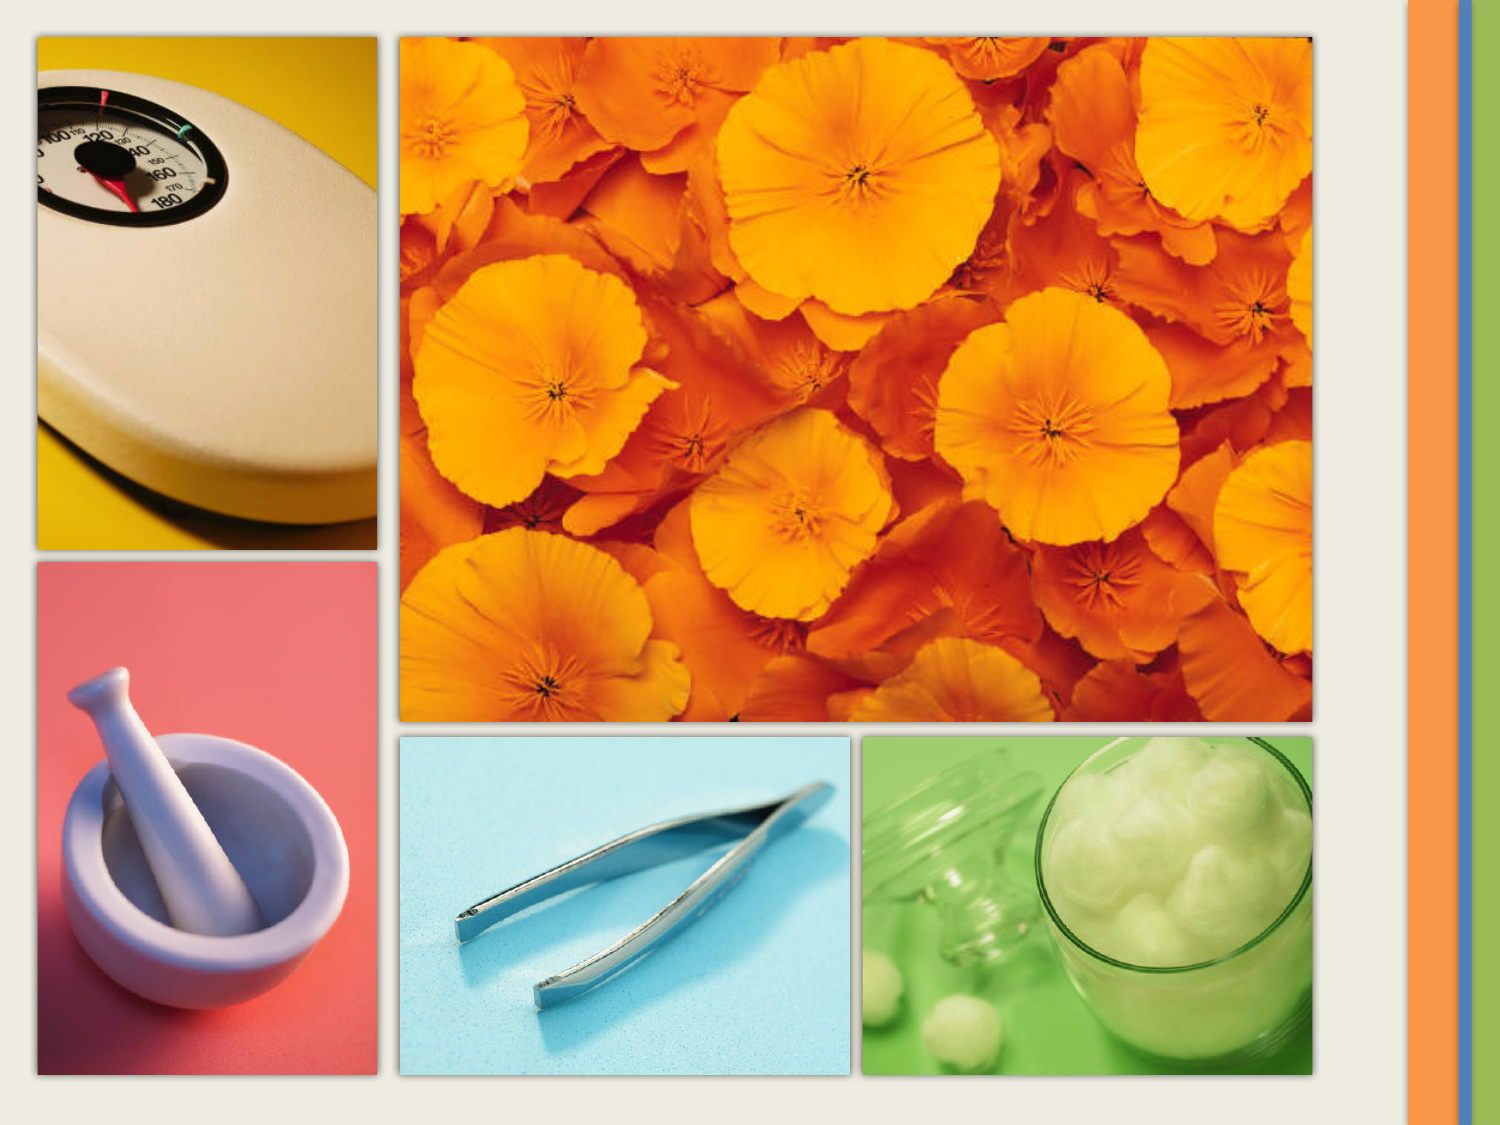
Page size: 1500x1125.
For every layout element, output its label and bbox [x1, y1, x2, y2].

picture [399, 37, 1313, 723]
picture [862, 737, 1313, 1076]
picture [37, 562, 378, 1076]
picture [399, 737, 851, 1076]
picture [37, 37, 378, 551]
